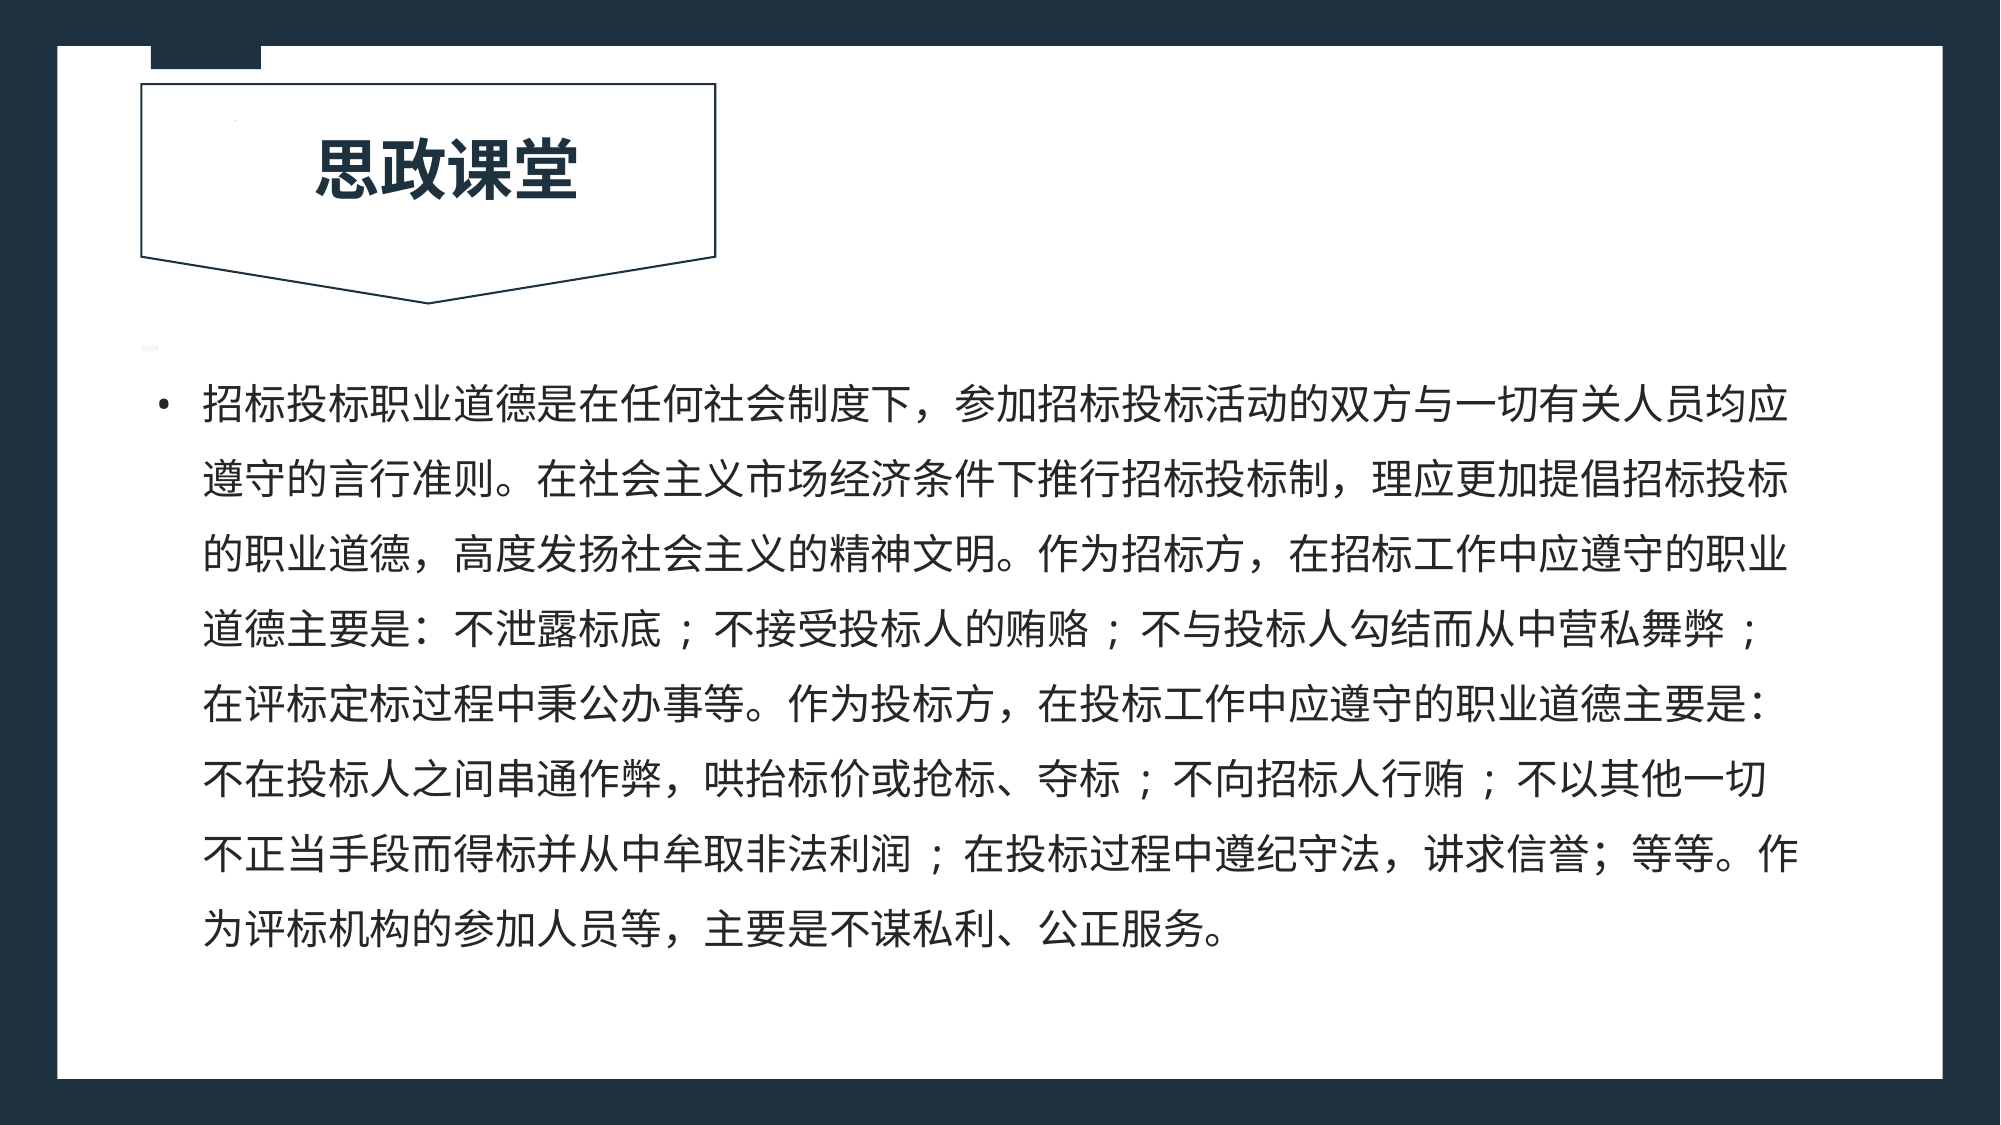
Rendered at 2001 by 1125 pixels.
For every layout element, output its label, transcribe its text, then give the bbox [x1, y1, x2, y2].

text_box 思政课堂 [233, 120, 661, 215]
text_box 招标投标职业道德是在任何社会制度下，参加招标投标活动的双方与一切有关人员均应遵守的言行准则。在社会主义市场经济条件下推行招标投标制，理应更加提倡招标投标的职业道德，高度发扬社会主义的精神文明。作为招标方，在招标工作中应遵守的职业道德主要是：不泄露标底 ; 不接受投标人的贿赂 ; 不与投标人勾结而从中营私舞弊 ; 在评标定标过程中秉公办事等。作为投标方，在投标工作中应遵守的职业道德主要是：不在投标人之间串通作弊，哄抬标价或抢标、夺标 ; 不向招标人行贿 ; 不以其他一切不正当手段而得标并从中牟取非法利润 ; 在投标过程中遵纪守法，讲求信誉；等等。作为评标机构的参加人员等，主要是不谋私利、公正服务。 [141, 345, 1819, 961]
text_box [140, 83, 717, 305]
